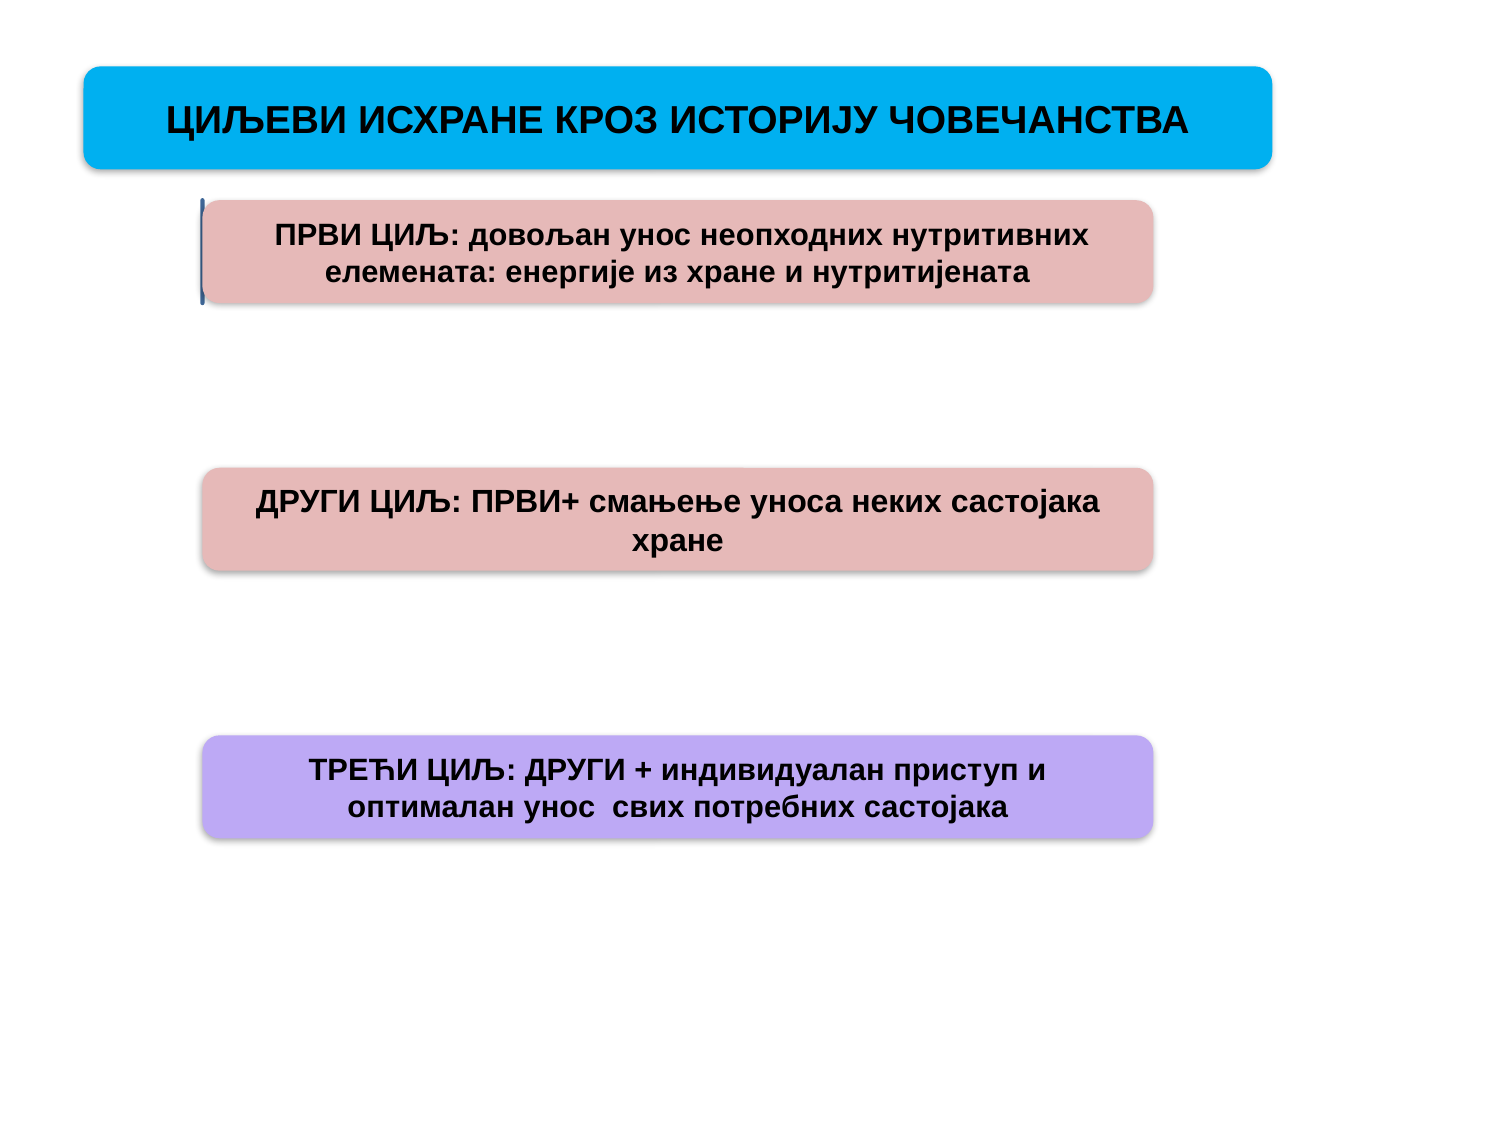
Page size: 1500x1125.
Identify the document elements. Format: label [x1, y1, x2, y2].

text_box [0, 66, 1422, 1107]
